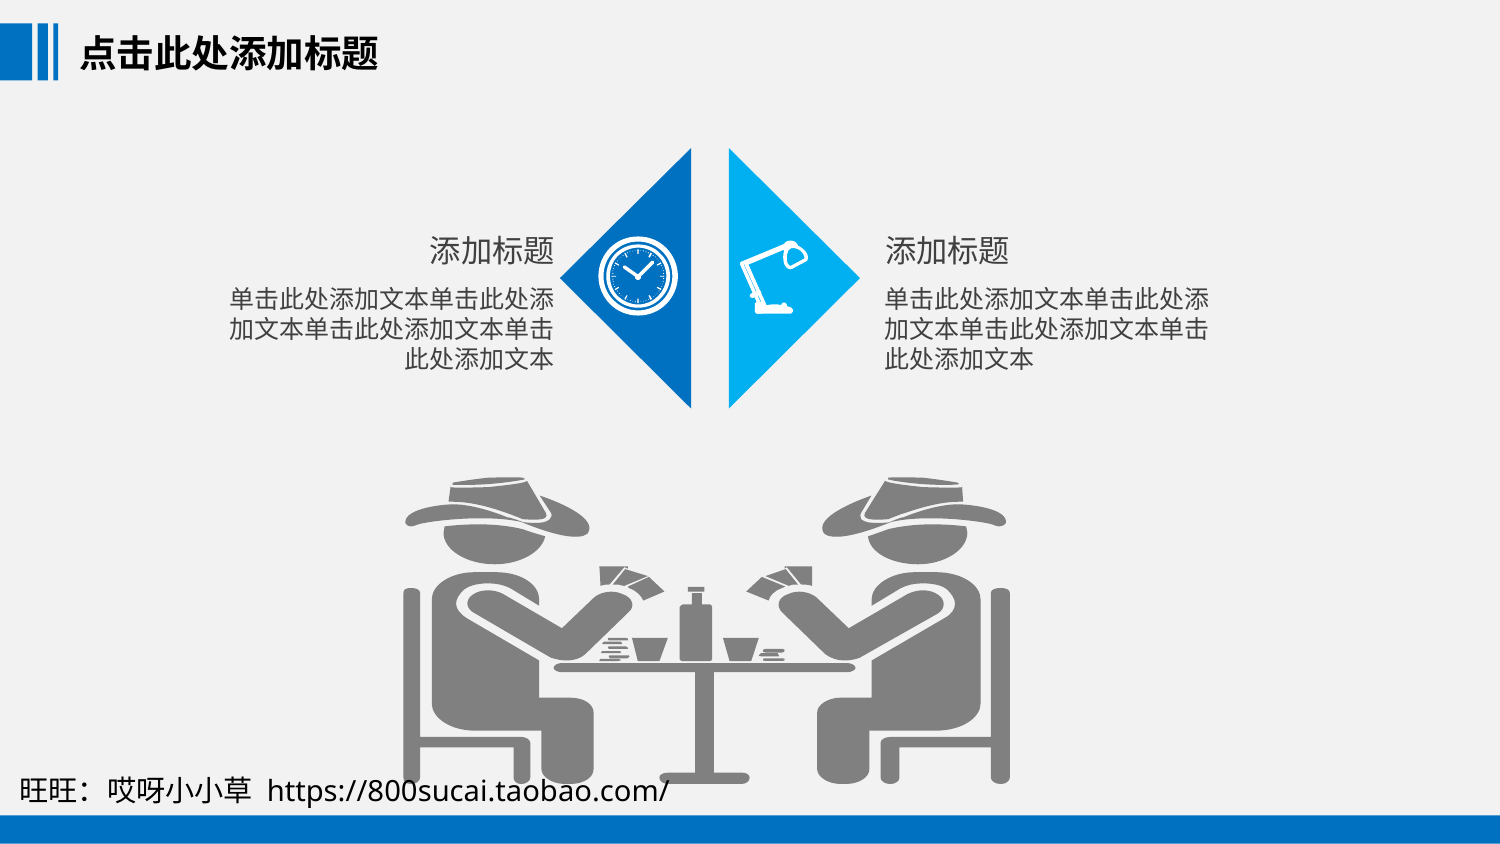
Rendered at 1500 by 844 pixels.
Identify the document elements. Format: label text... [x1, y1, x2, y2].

text_box 点击此处添加标题 [67, 24, 393, 82]
text_box [37, 23, 48, 81]
text_box 旺旺：哎呀小小草 https://800sucai.taobao.com/ [4, 764, 686, 815]
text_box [403, 476, 1011, 785]
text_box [728, 147, 1230, 409]
text_box [0, 23, 33, 81]
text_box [210, 147, 692, 409]
text_box [53, 23, 59, 81]
text_box [0, 815, 1500, 844]
